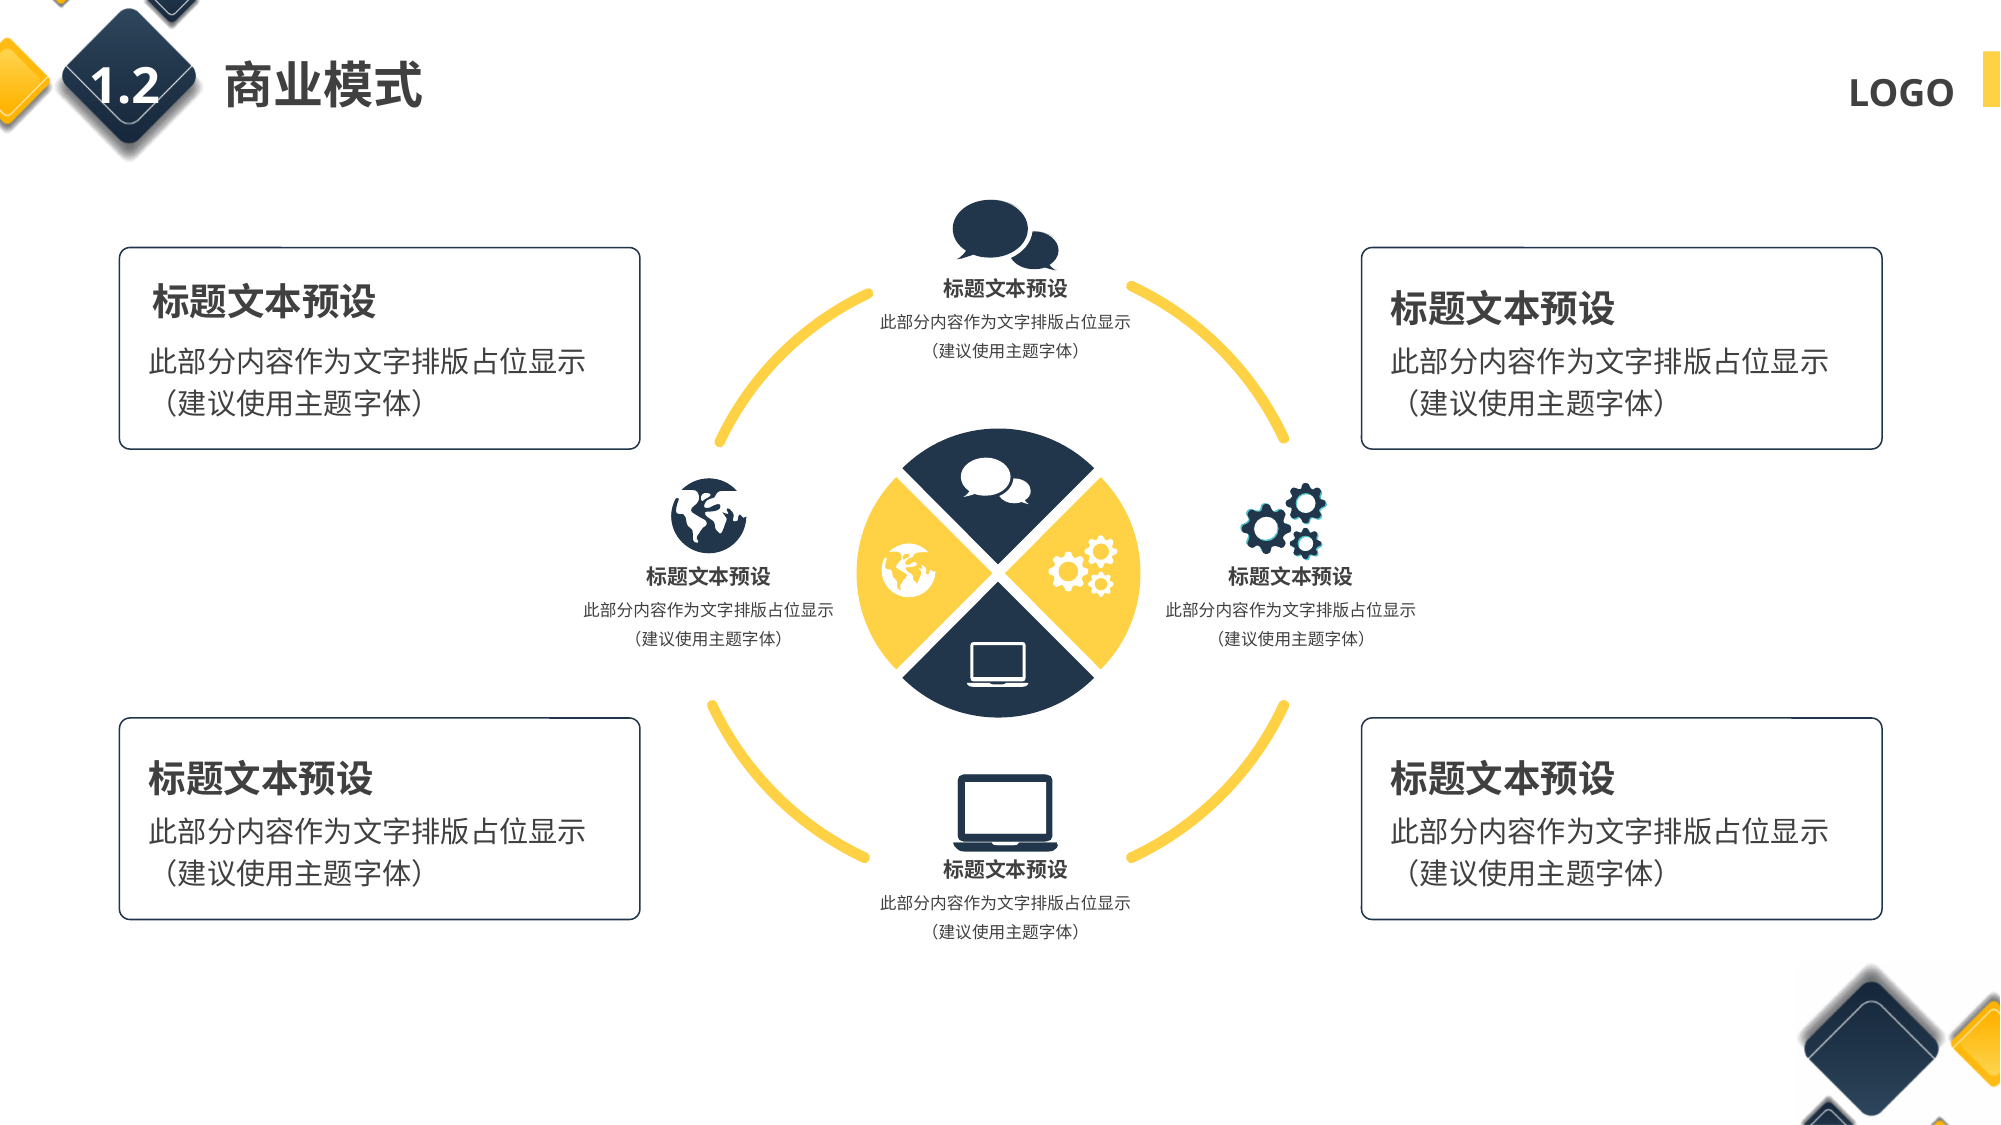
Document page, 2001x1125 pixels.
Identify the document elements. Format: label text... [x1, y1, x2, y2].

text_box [119, 247, 640, 450]
text_box [1004, 477, 1140, 670]
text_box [556, 558, 862, 687]
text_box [952, 199, 1059, 270]
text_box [1361, 247, 1883, 450]
picture [0, 0, 205, 163]
picture [1796, 963, 2000, 1125]
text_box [1361, 717, 1883, 920]
text_box [671, 478, 747, 554]
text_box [1241, 482, 1326, 558]
text_box [1084, 535, 1118, 569]
text_box [970, 642, 1026, 682]
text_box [1138, 558, 1444, 687]
text_box [966, 682, 1029, 687]
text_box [853, 270, 1159, 399]
text_box [902, 428, 1095, 565]
text_box [999, 478, 1031, 505]
text_box [1048, 551, 1089, 592]
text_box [119, 717, 640, 920]
text_box [902, 581, 1095, 718]
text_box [953, 774, 1058, 851]
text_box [853, 851, 1159, 980]
text_box [671, 199, 1327, 859]
text_box [960, 457, 1011, 497]
text_box [1088, 571, 1114, 597]
text_box [857, 477, 993, 670]
text_box [881, 543, 936, 598]
text_box 1.2 商业模式 [88, 34, 425, 121]
